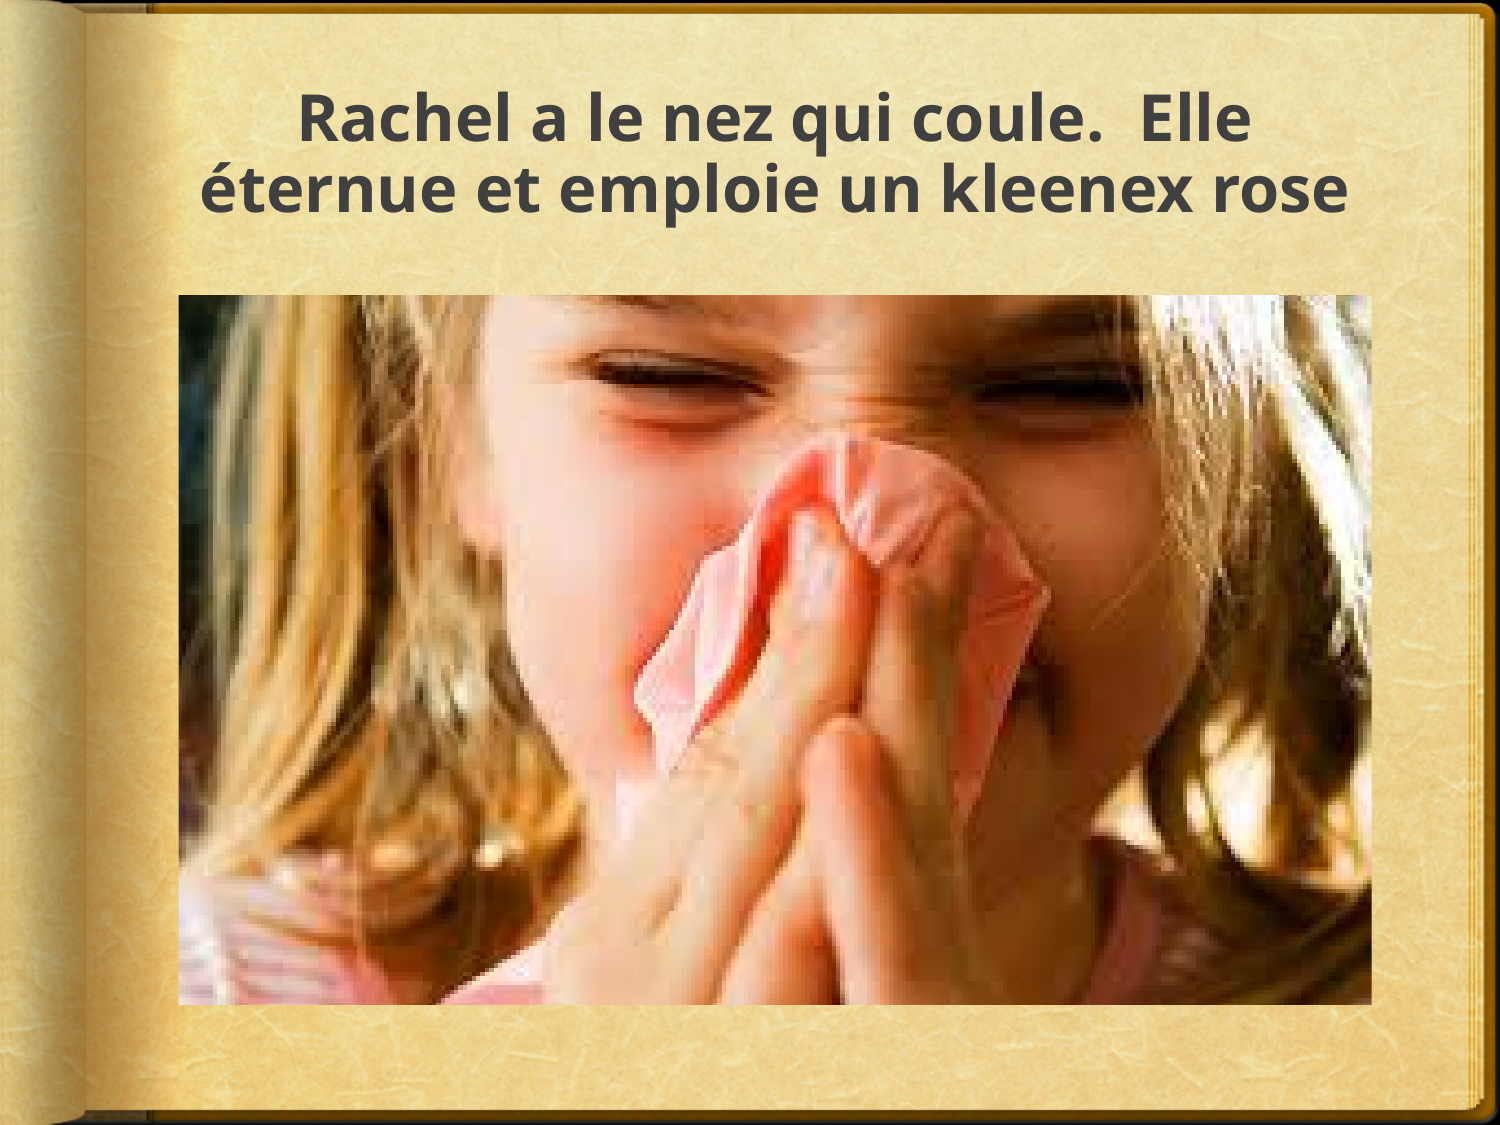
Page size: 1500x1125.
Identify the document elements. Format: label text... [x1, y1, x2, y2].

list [177, 294, 1373, 1006]
title Rachel a le nez qui coule. Elle éternue et emploie un kleenex rose [178, 45, 1372, 265]
picture [0, 0, 1500, 1125]
